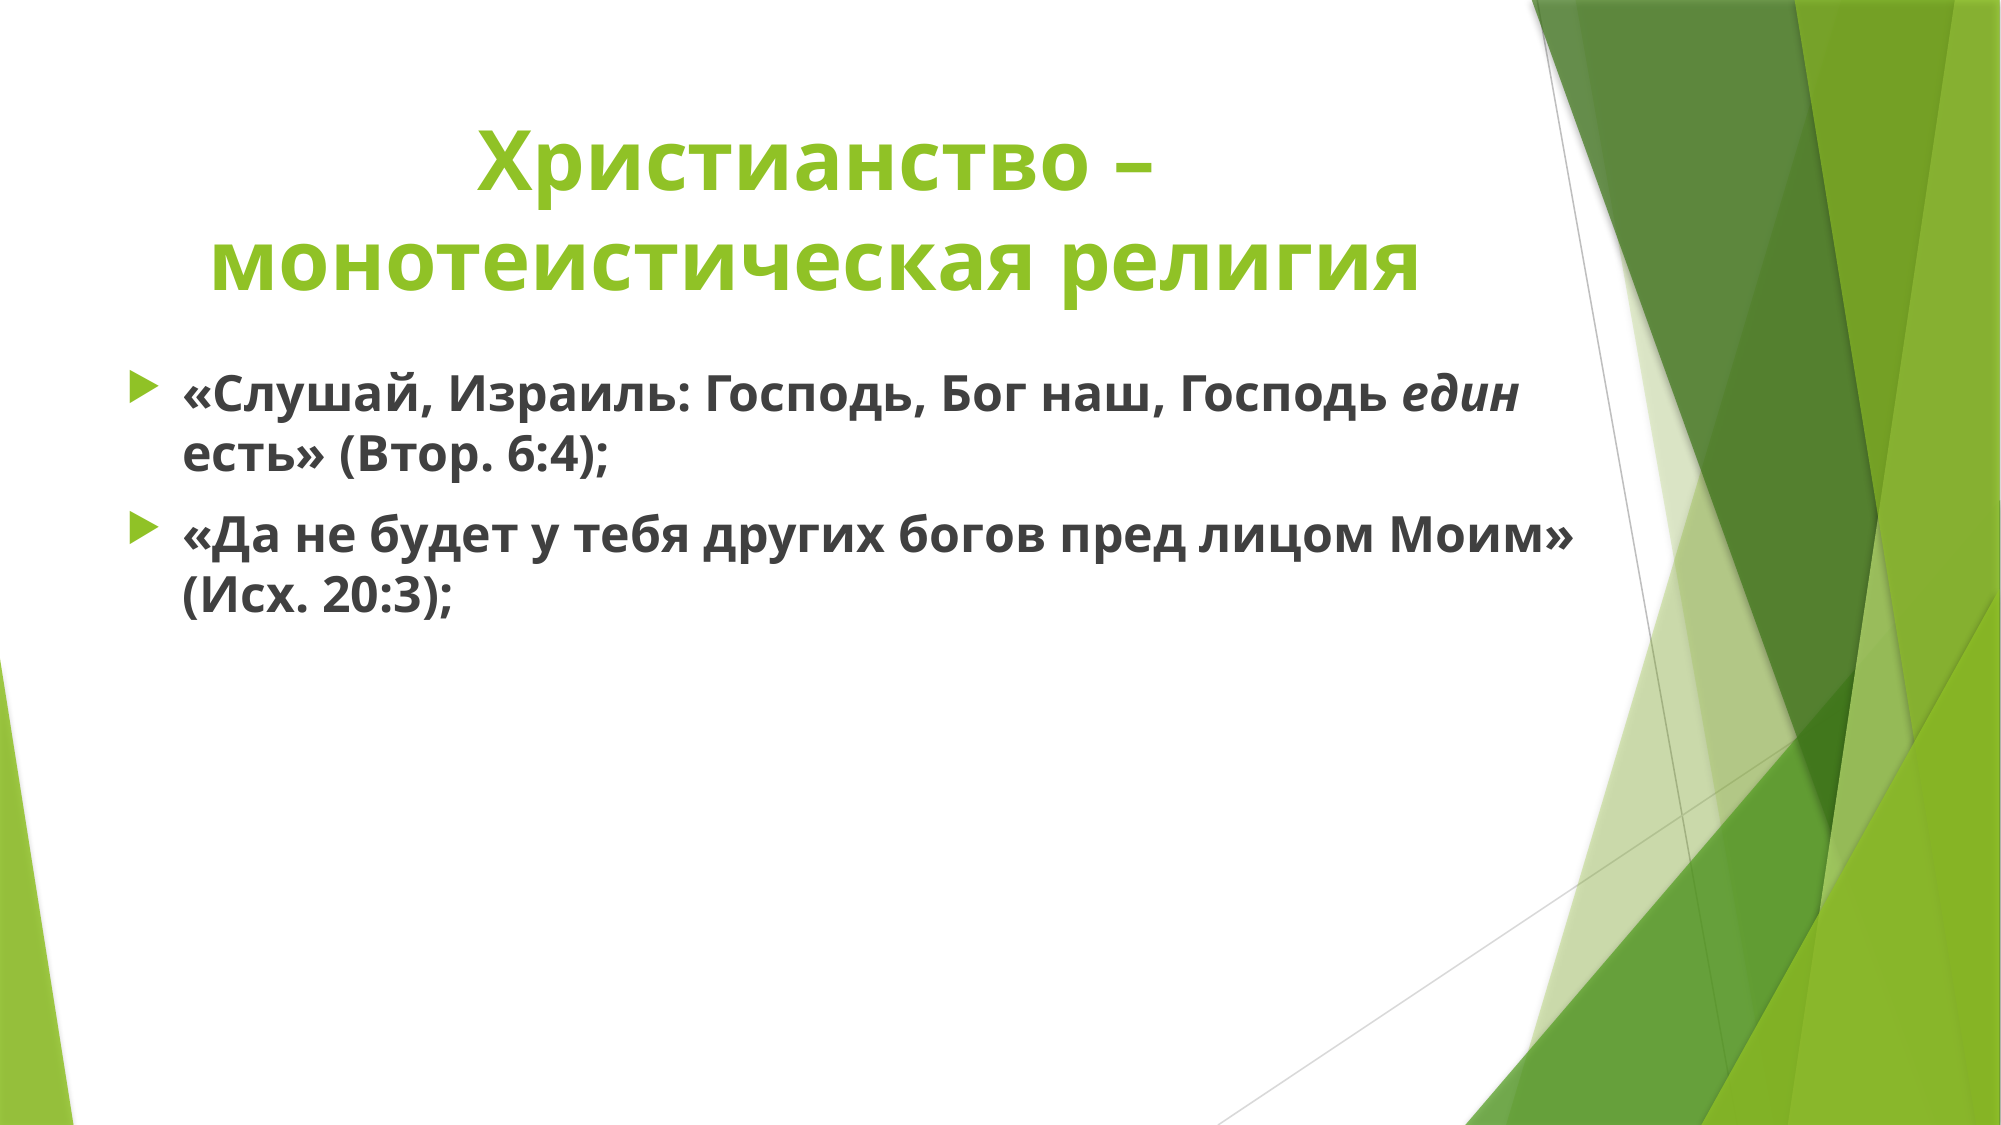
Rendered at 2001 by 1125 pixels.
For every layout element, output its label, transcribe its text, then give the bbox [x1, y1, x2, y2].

list «Слушай, Израиль: Господь, Бог наш, Господь един есть» (Втор. 6:4); «Да не будет у тебя других богов пред лицом Моим» (Исх. 20:3); [111, 354, 1623, 992]
title Христианство – монотеистическая религия [111, 99, 1522, 317]
